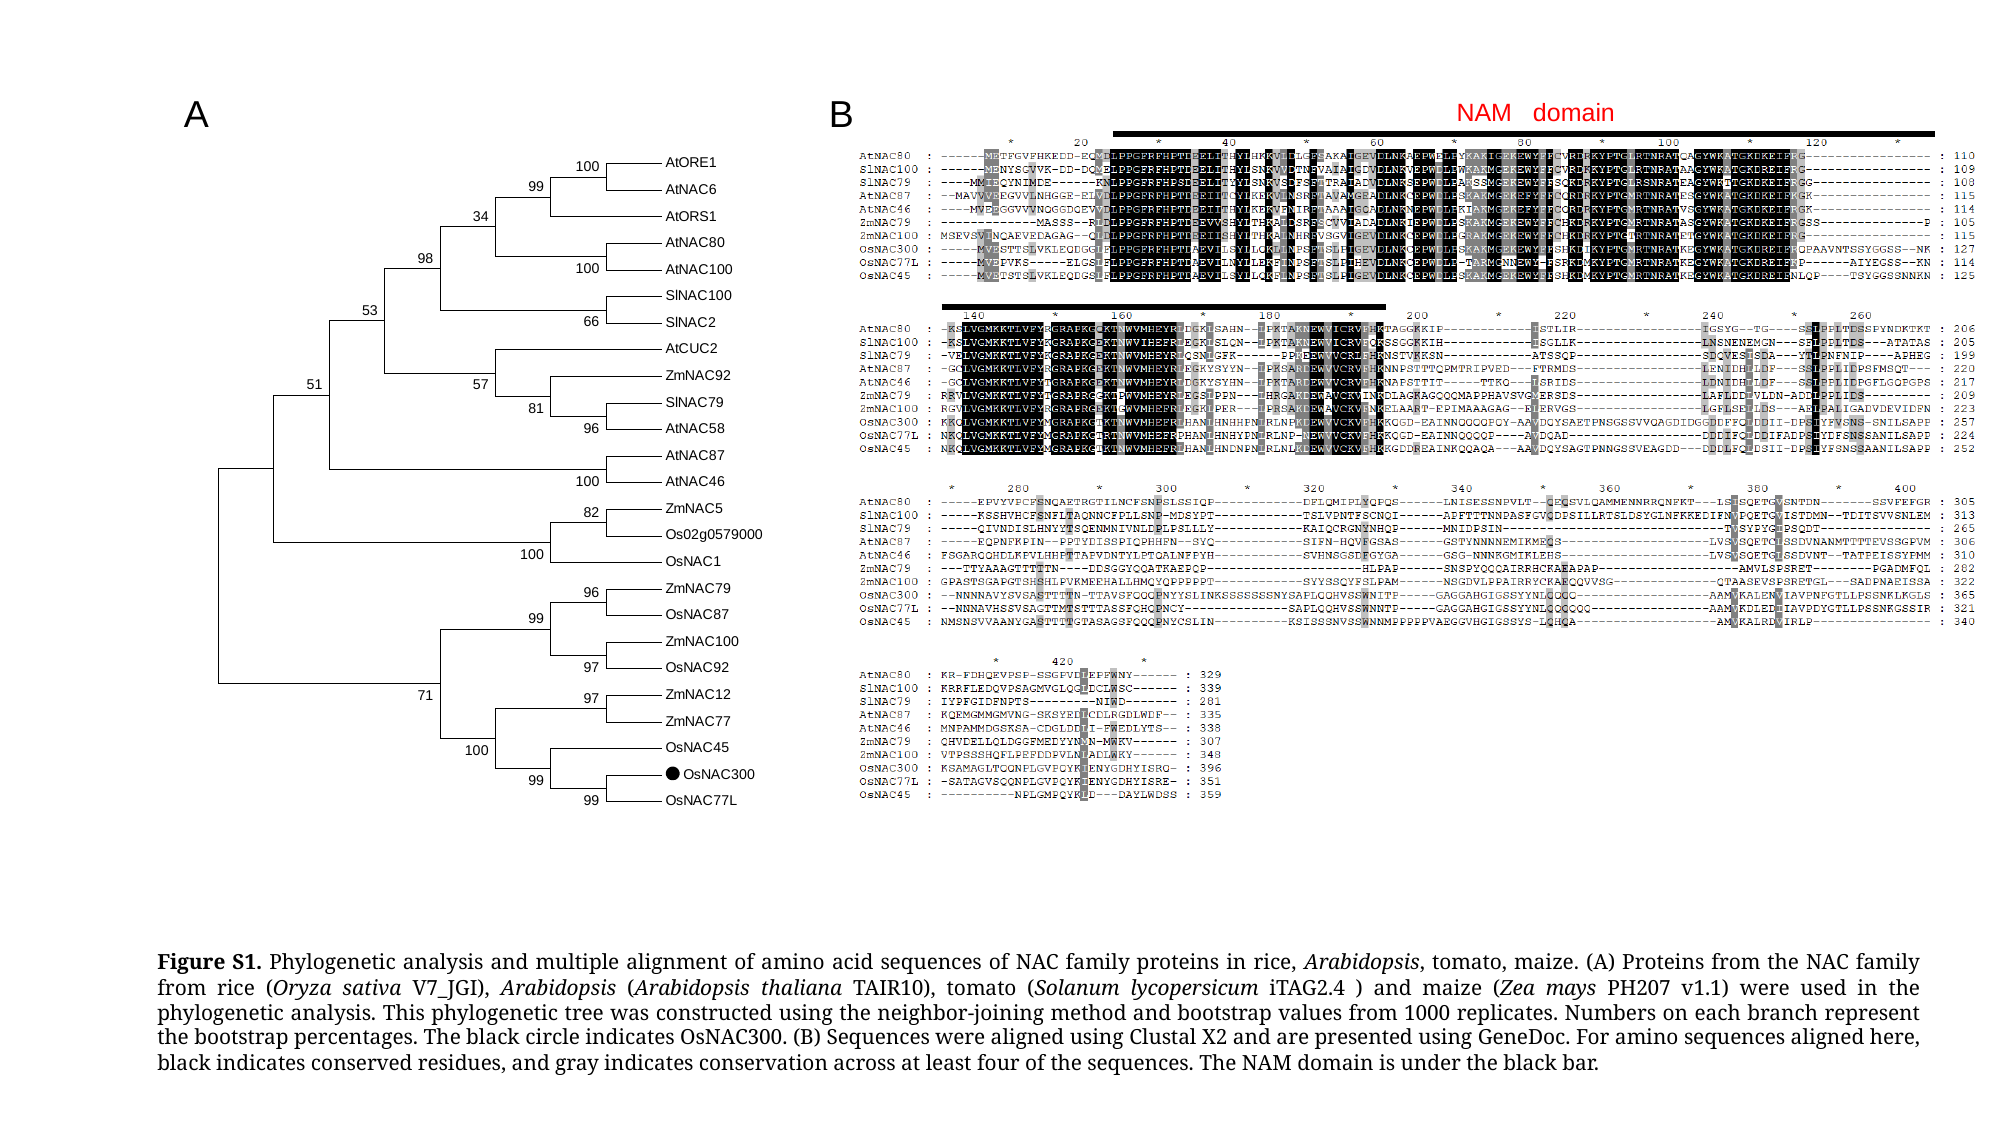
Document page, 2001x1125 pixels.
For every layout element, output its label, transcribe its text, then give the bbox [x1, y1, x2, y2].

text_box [859, 89, 1975, 814]
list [209, 140, 774, 814]
text_box Figure S1. Phylogenetic analysis and multiple alignment of amino acid sequences of NAC family proteins in rice, Arabidopsis, tomato, maize. (A) Proteins from the NAC family from rice (Oryza sativa V7_JGI), Arabidopsis (Arabidopsis thaliana TAIR10), tomato (Solanum lycopersicum iTAG2.4 ) and maize (Zea mays PH207 v1.1) were used in the phylogenetic analysis. This phylogenetic tree was constructed using the neighbor-joining method and bootstrap values from 1000 replicates. Numbers on each branch represent the bootstrap percentages. The black circle indicates OsNAC300. (B) Sequences were aligned using Clustal X2 and are presented using GeneDoc. For amino sequences aligned here, black indicates conserved residues, and gray indicates conservation across at least four of the sequences. The NAM domain is under the black bar. [142, 941, 1935, 1082]
text_box A [169, 82, 228, 143]
text_box B [814, 82, 873, 143]
